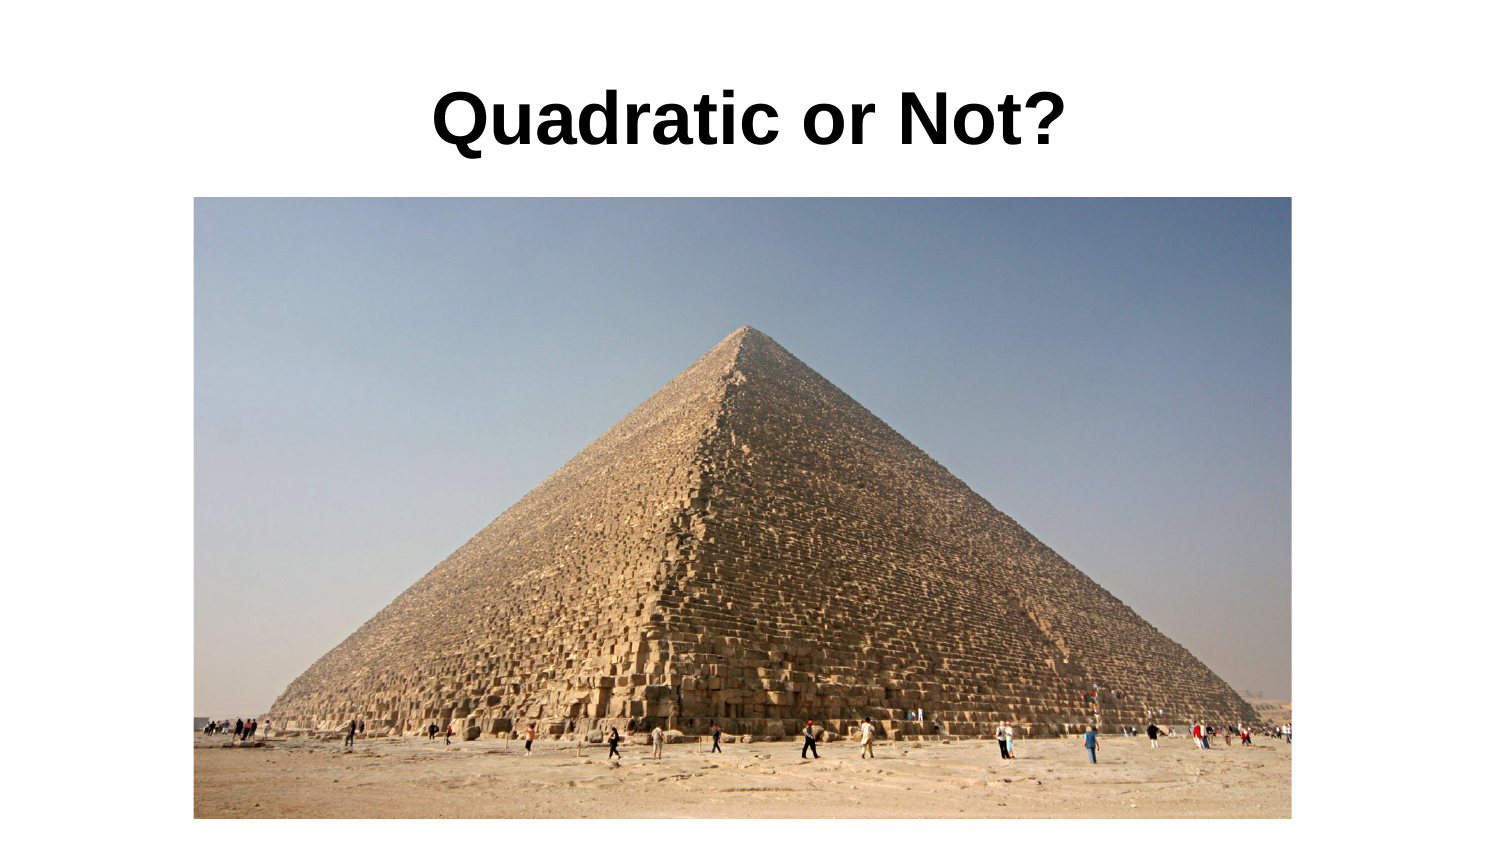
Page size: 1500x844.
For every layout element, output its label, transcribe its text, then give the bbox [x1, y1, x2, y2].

picture [193, 197, 1292, 820]
title Quadratic or Not? [75, 33, 1425, 175]
